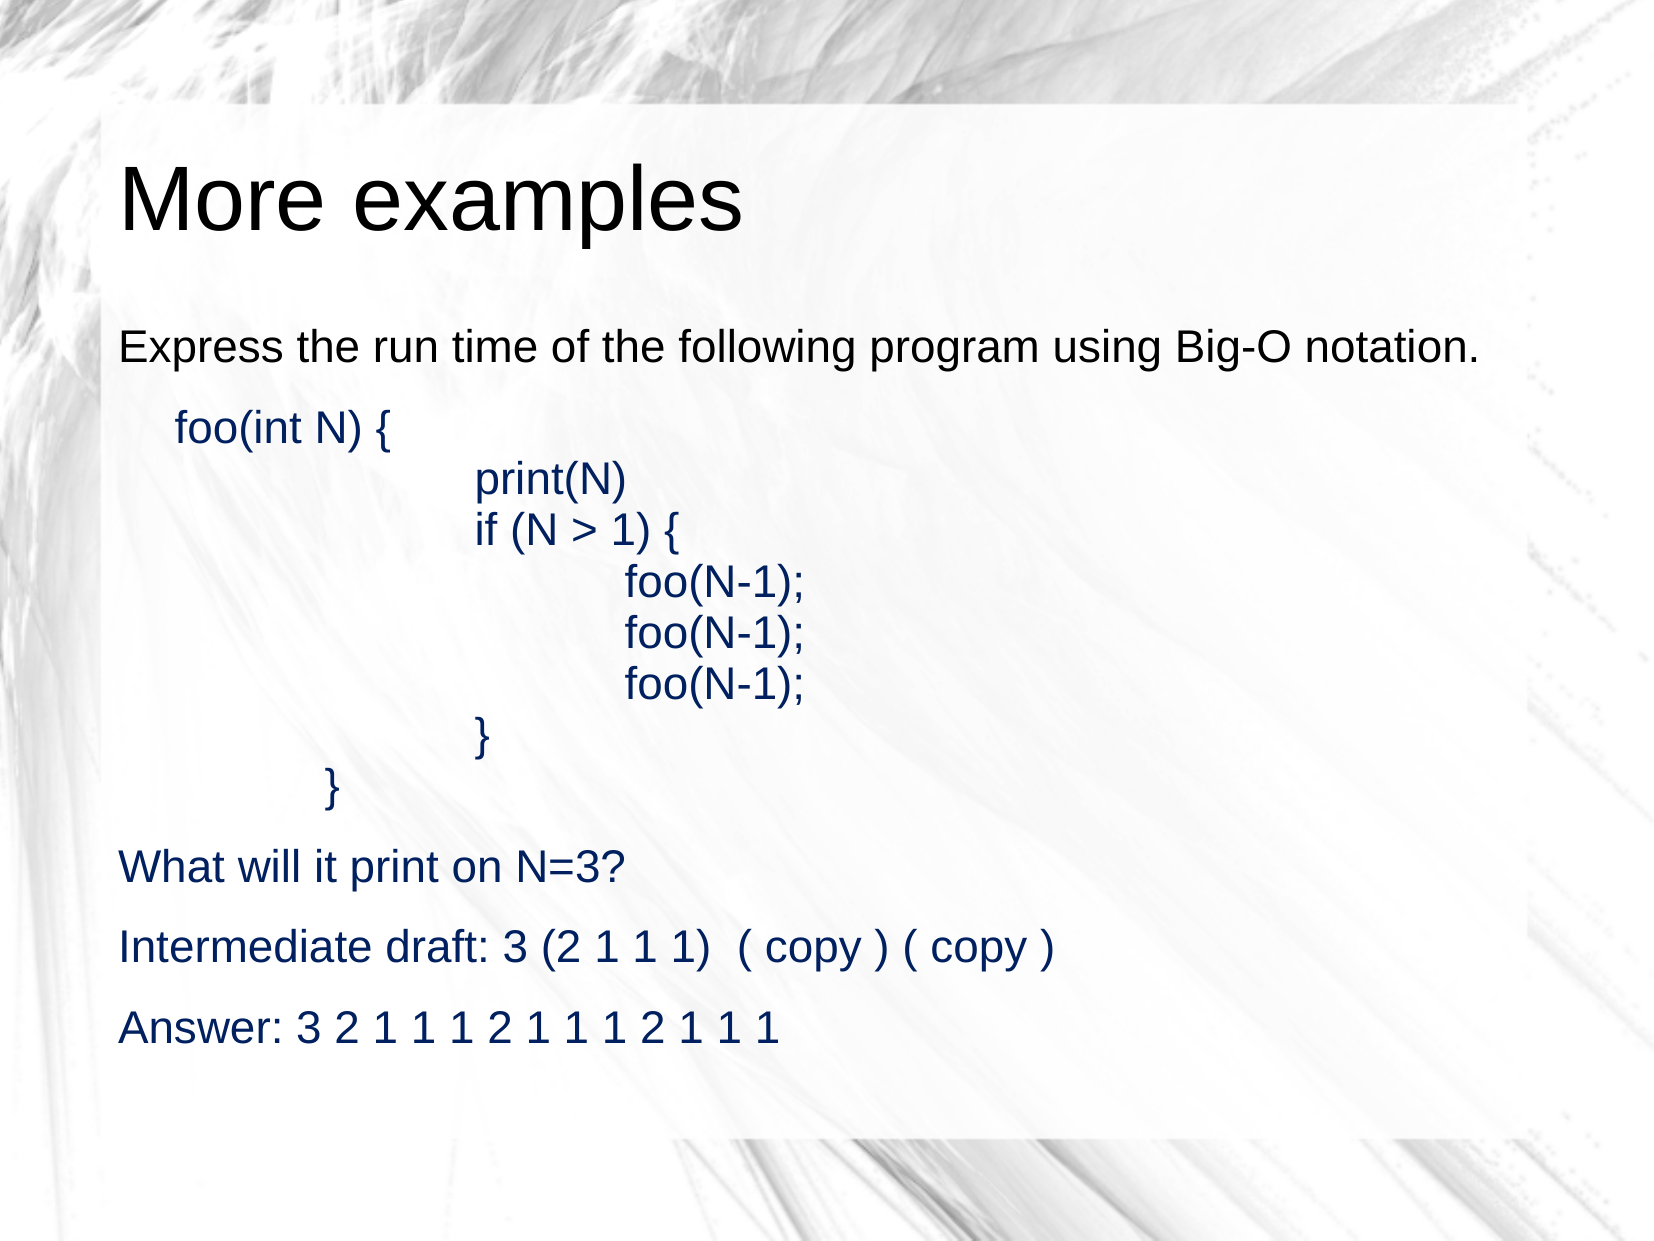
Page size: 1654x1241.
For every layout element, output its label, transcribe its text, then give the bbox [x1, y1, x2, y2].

title More examples [118, 112, 1506, 281]
list Express the run time of the following program using Big-O notation. foo(int N) { print(N) if (N > 1) { foo(N-1); foo(N-1); foo(N-1); } } What will it print on N=3? Intermediate draft: 3 (2 1 1 1) ( copy ) ( copy ) Answer: 3 2 1 1 1 2 1 1 1 2 1 1 1 [118, 319, 1571, 1109]
picture [0, 0, 1654, 1241]
